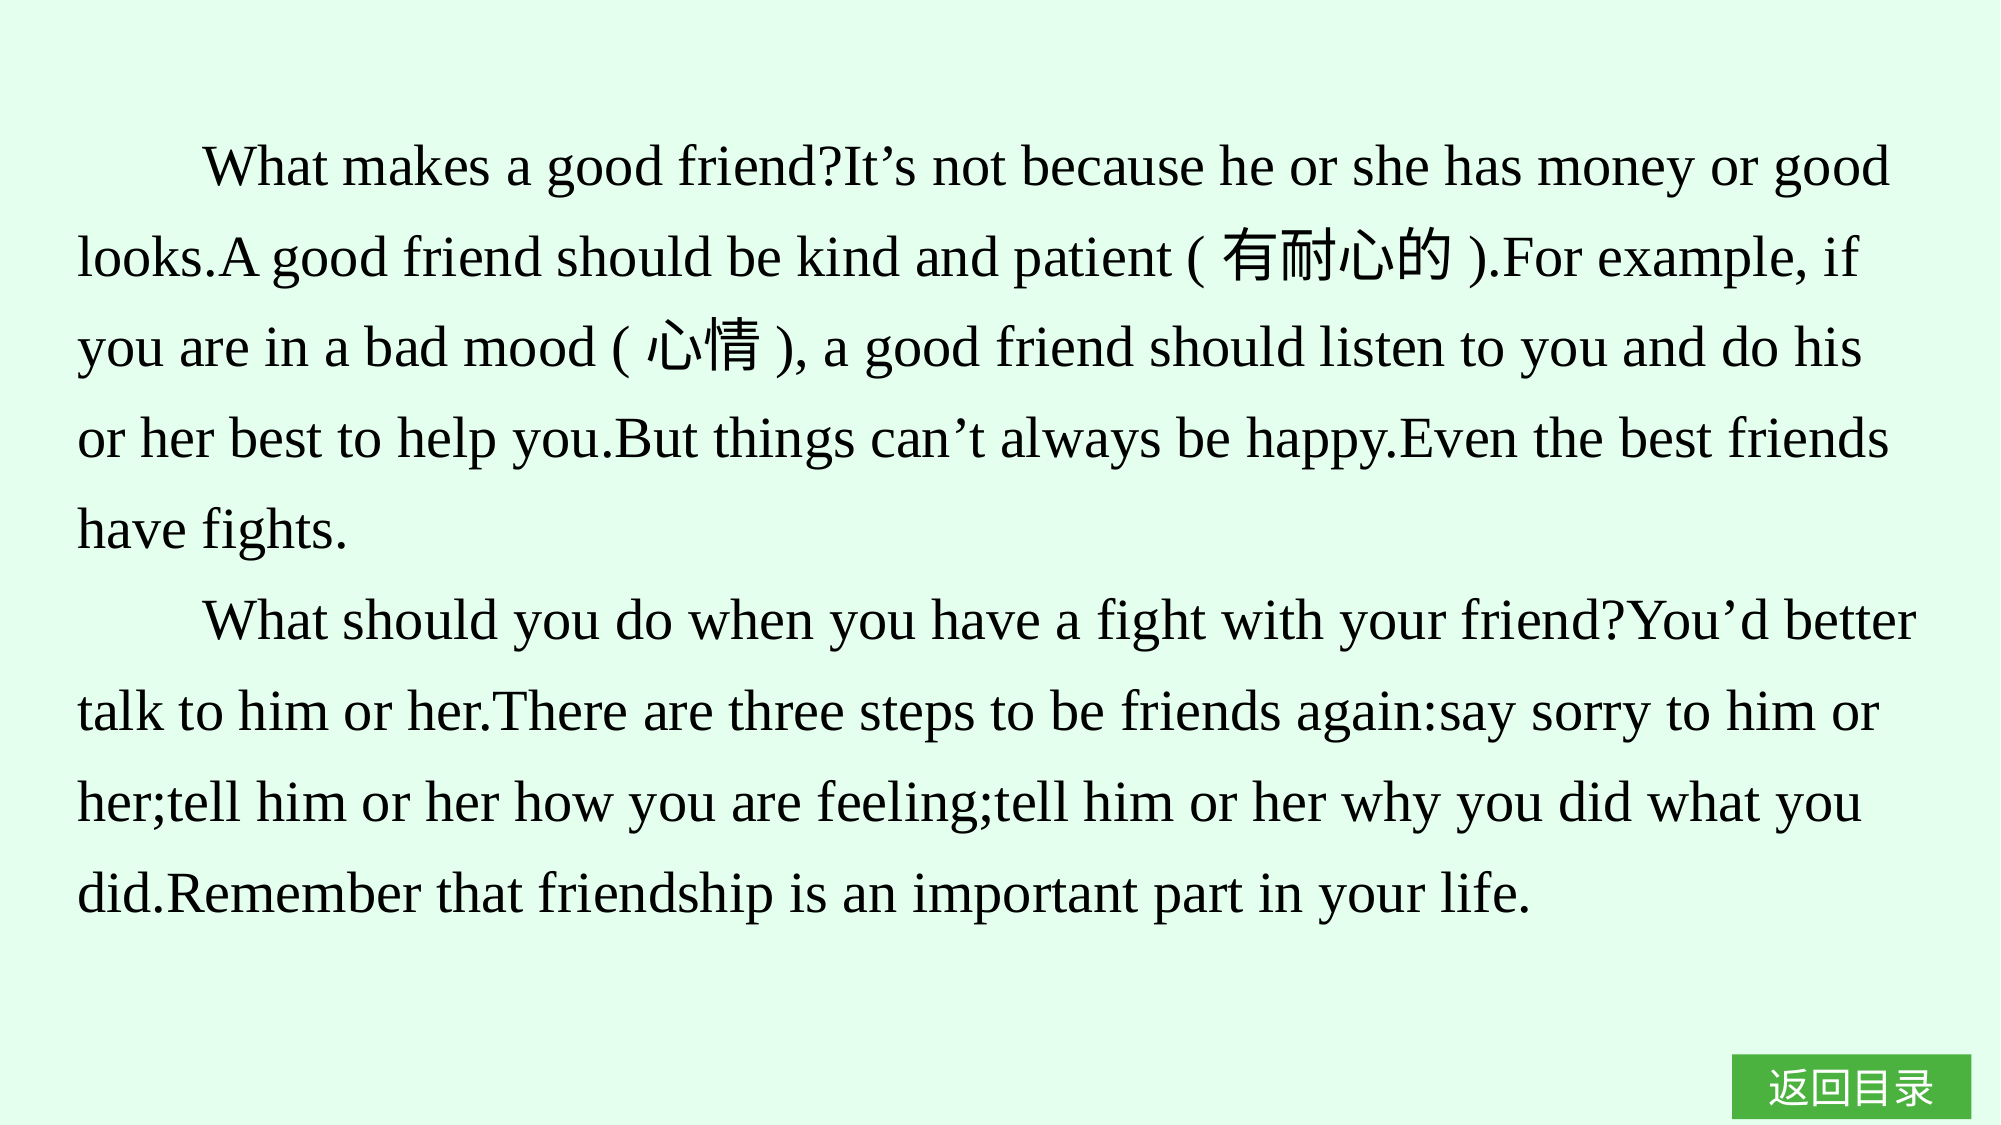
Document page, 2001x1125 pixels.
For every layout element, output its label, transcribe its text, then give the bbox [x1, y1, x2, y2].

text_box What makes a good friend?It’s not because he or she has money or good looks.A good friend should be kind and patient (有耐心的).For example, if you are in a bad mood (心情), a good friend should listen to you and do his or her best to help you.But things can’t always be happy.Even the best friends have fights. What should you do when you have a fight with your friend?You’d better talk to him or her.There are three steps to be friends again:say sorry to him or her;tell him or her how you are feeling;tell him or her why you did what you did.Remember that friendship is an important part in your life. [62, 98, 1938, 932]
